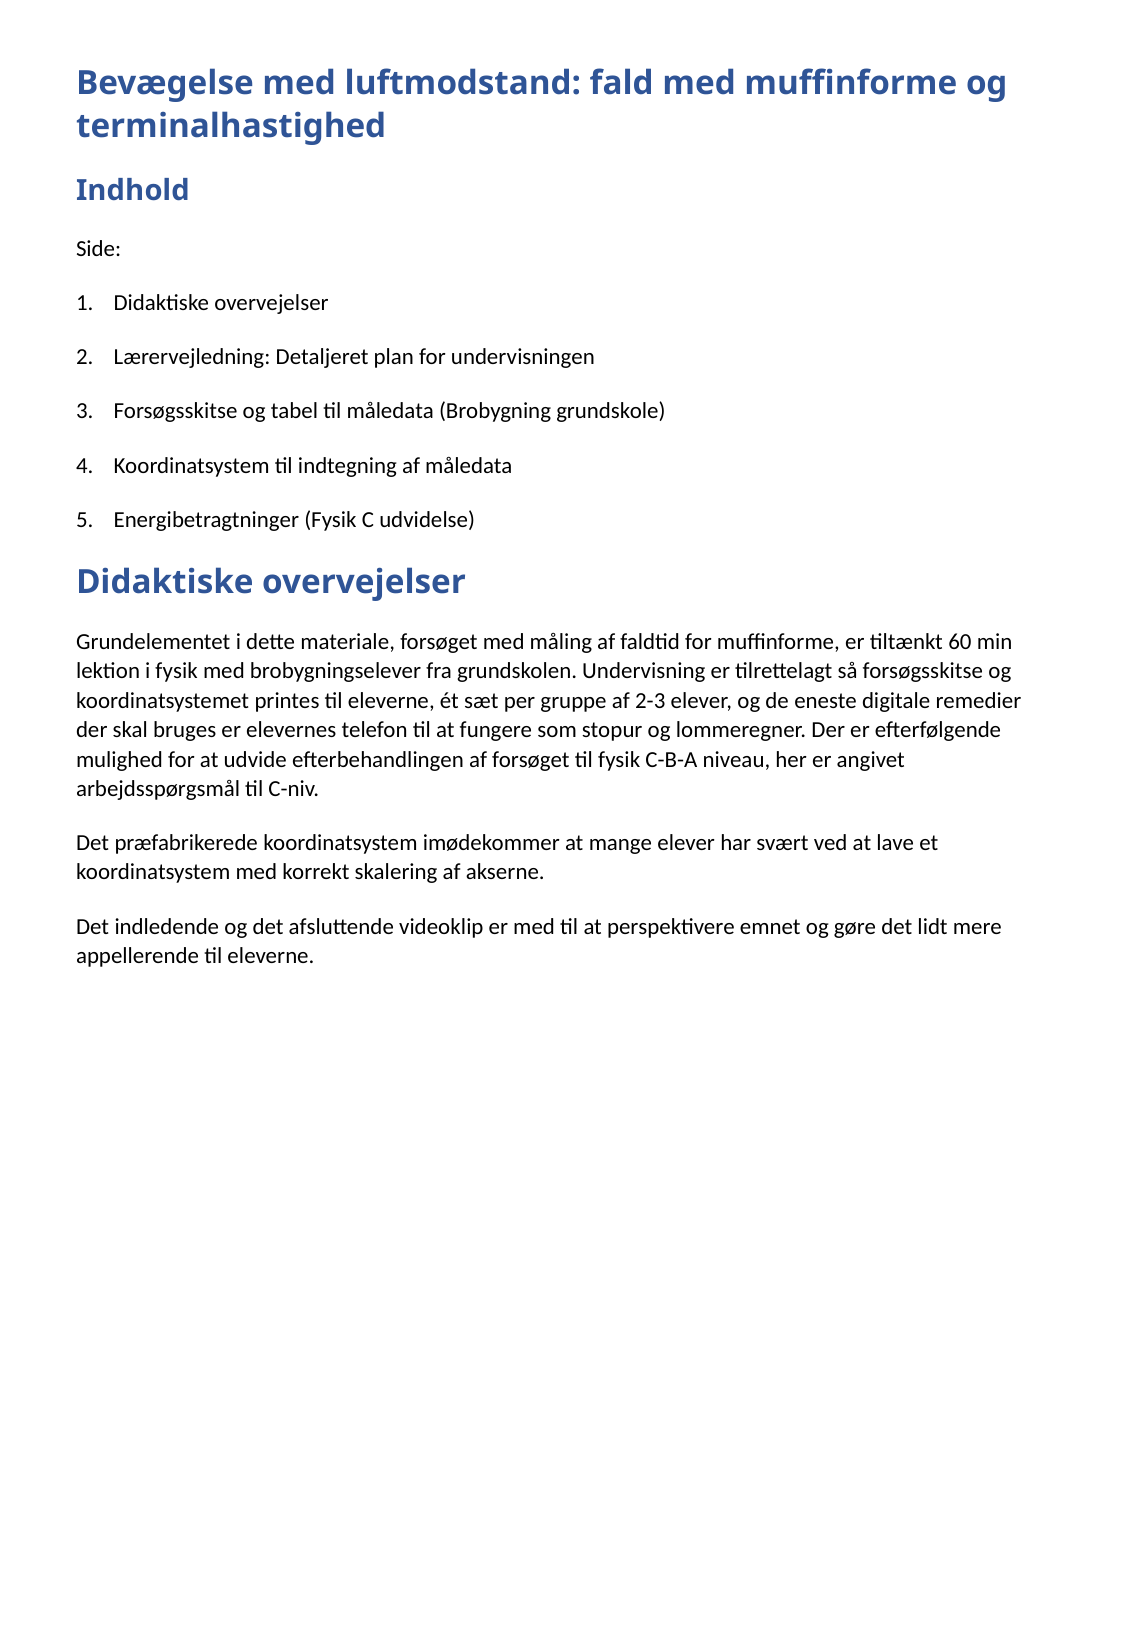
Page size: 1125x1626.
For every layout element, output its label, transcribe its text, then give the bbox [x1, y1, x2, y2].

text_box Bevægelse med luftmodstand: fald med muffinforme og terminalhastighed Indhold Side: Didaktiske overvejelser Lærervejledning: Detaljeret plan for undervisningen Forsøgsskitse og tabel til måledata (Brobygning grundskole) Koordinatsystem til indtegning af måledata Energibetragtninger (Fysik C udvidelse) Didaktiske overvejelser Grundelementet i dette materiale, forsøget med måling af faldtid for muffinforme, er tiltænkt 60 min lektion i fysik med brobygningselever fra grundskolen. Undervisning er tilrettelagt så forsøgsskitse og koordinatsystemet printes til eleverne, ét sæt per gruppe af 2-3 elever, og de eneste digitale remedier der skal bruges er elevernes telefon til at fungere som stopur og lommeregner. Der er efterfølgende mulighed for at udvide efterbehandlingen af forsøget til fysik C-B-A niveau, her er angivet arbejdsspørgsmål til C-niv. Det præfabrikerede koordinatsystem imødekommer at mange elever har svært ved at lave et koordinatsystem med korrekt skalering af akserne. Det indledende og det afsluttende videoklip er med til at perspektivere emnet og gøre det lidt mere appellerende til eleverne. [61, 51, 1045, 1038]
